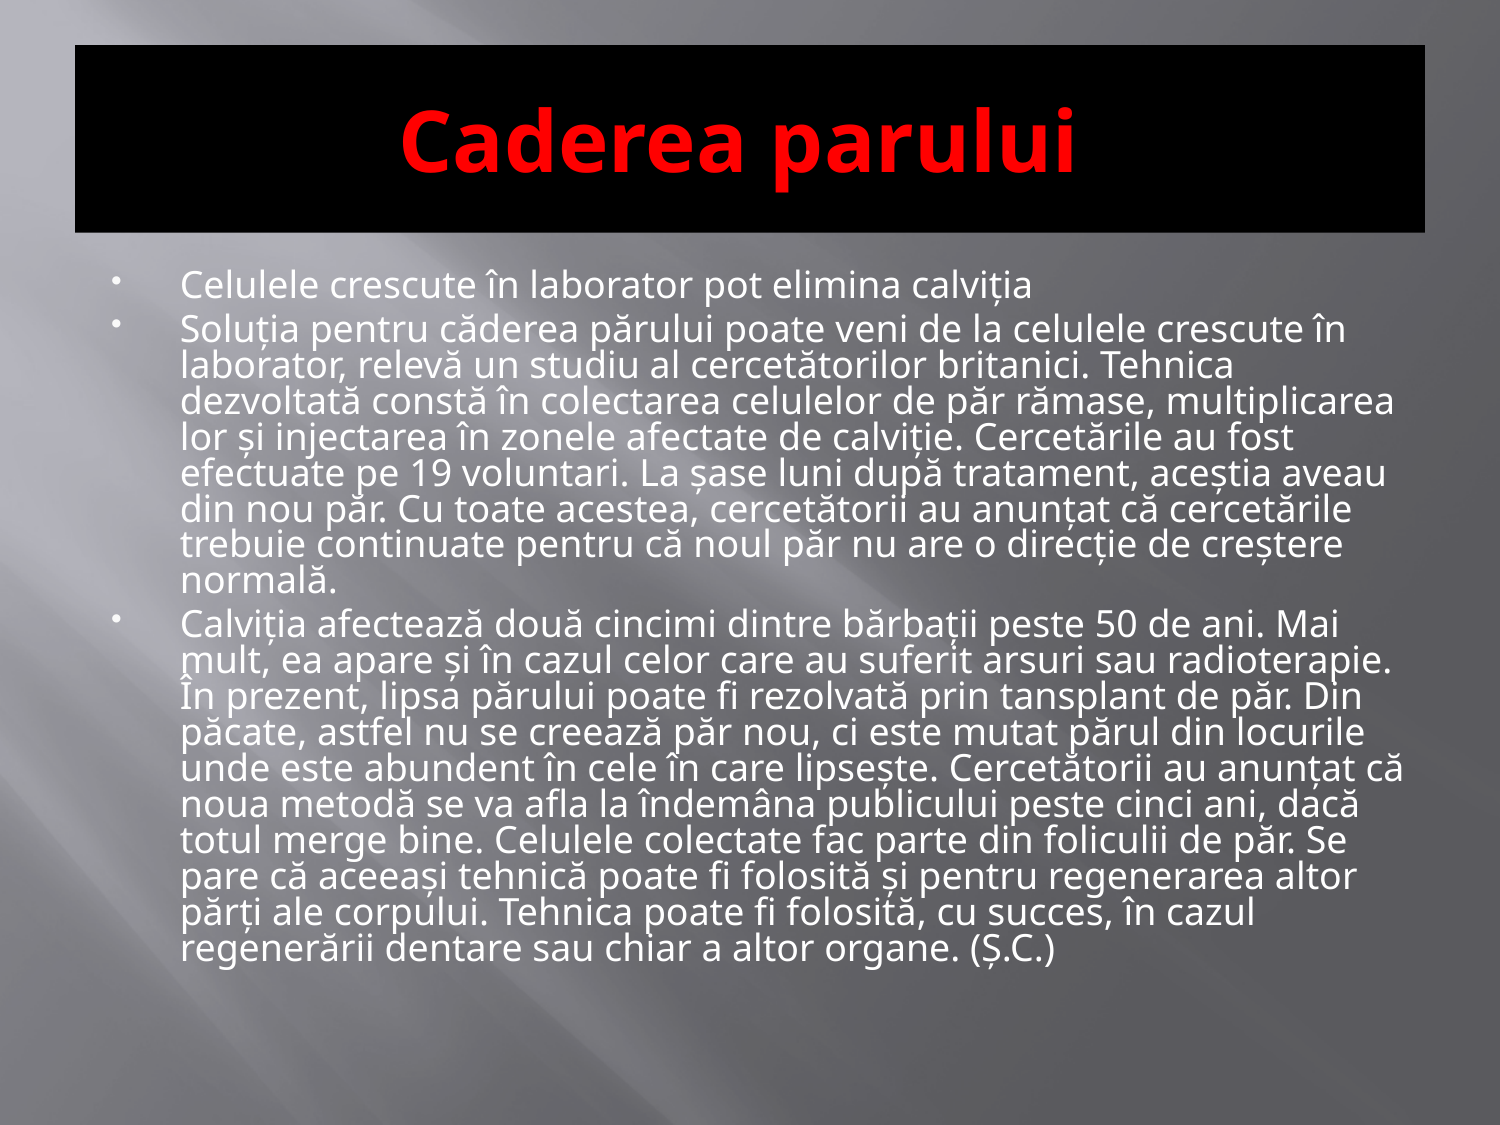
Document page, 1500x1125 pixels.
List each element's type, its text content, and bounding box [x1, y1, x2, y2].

list Celulele crescute în laborator pot elimina calviţia Soluţia pentru căderea părului poate veni de la celulele crescute în laborator, relevă un studiu al cercetătorilor britanici. Tehnica dezvoltată constă în colectarea celulelor de păr rămase, multiplicarea lor şi injectarea în zonele afectate de calviţie. Cercetările au fost efectuate pe 19 voluntari. La şase luni după tratament, aceştia aveau din nou păr. Cu toate acestea, cercetătorii au anunţat că cercetările trebuie continuate pentru că noul păr nu are o direcţie de creştere normală. Calviţia afectează două cincimi dintre bărbaţii peste 50 de ani. Mai mult, ea apare şi în cazul celor care au suferit arsuri sau radioterapie. În prezent, lipsa părului poate fi rezolvată prin tansplant de păr. Din păcate, astfel nu se creează păr nou, ci este mutat părul din locurile unde este abundent în cele în care lipseşte. Cercetătorii au anunţat că noua metodă se va afla la îndemâna publicului peste cinci ani, dacă totul merge bine. Celulele colectate fac parte din foliculii de păr. Se pare că aceeaşi tehnică poate fi folosită şi pentru regenerarea altor părţi ale corpului. Tehnica poate fi folosită, cu succes, în cazul regenerării dentare sau chiar a altor organe. (Ş.C.) [74, 262, 1426, 1036]
title Caderea parului [75, 45, 1425, 233]
